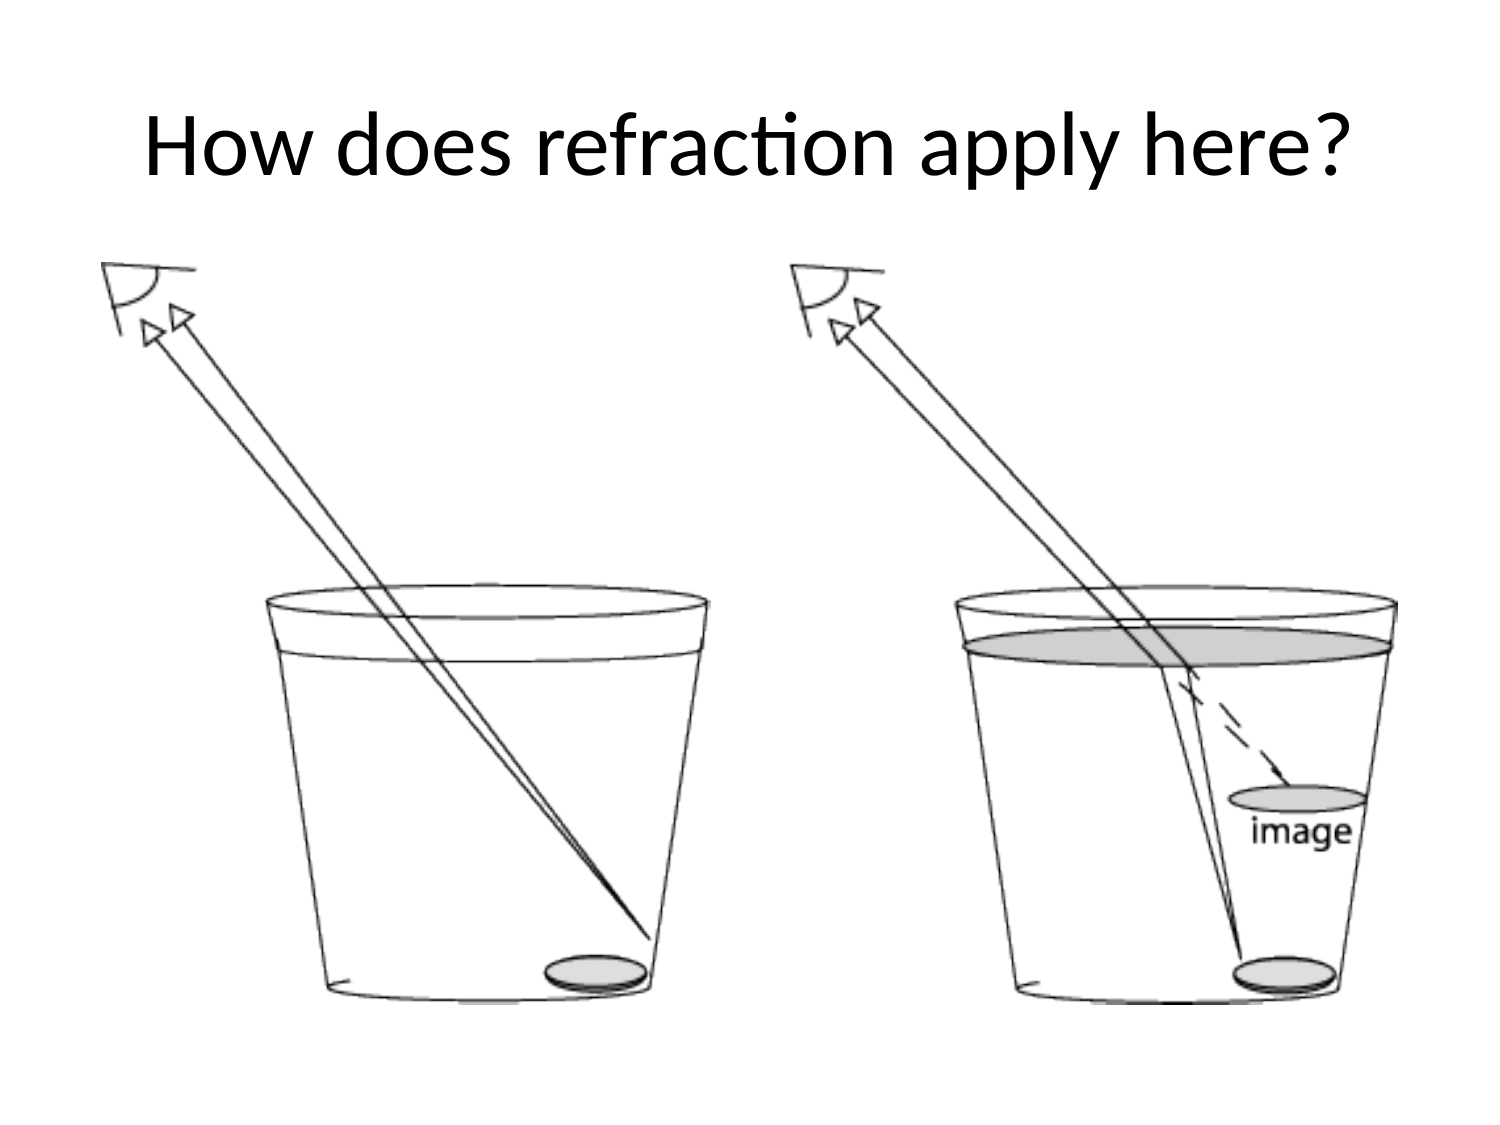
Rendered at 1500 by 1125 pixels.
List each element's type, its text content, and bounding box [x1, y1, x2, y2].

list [762, 262, 1426, 1006]
title How does refraction apply here? [75, 45, 1425, 233]
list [74, 262, 738, 1006]
